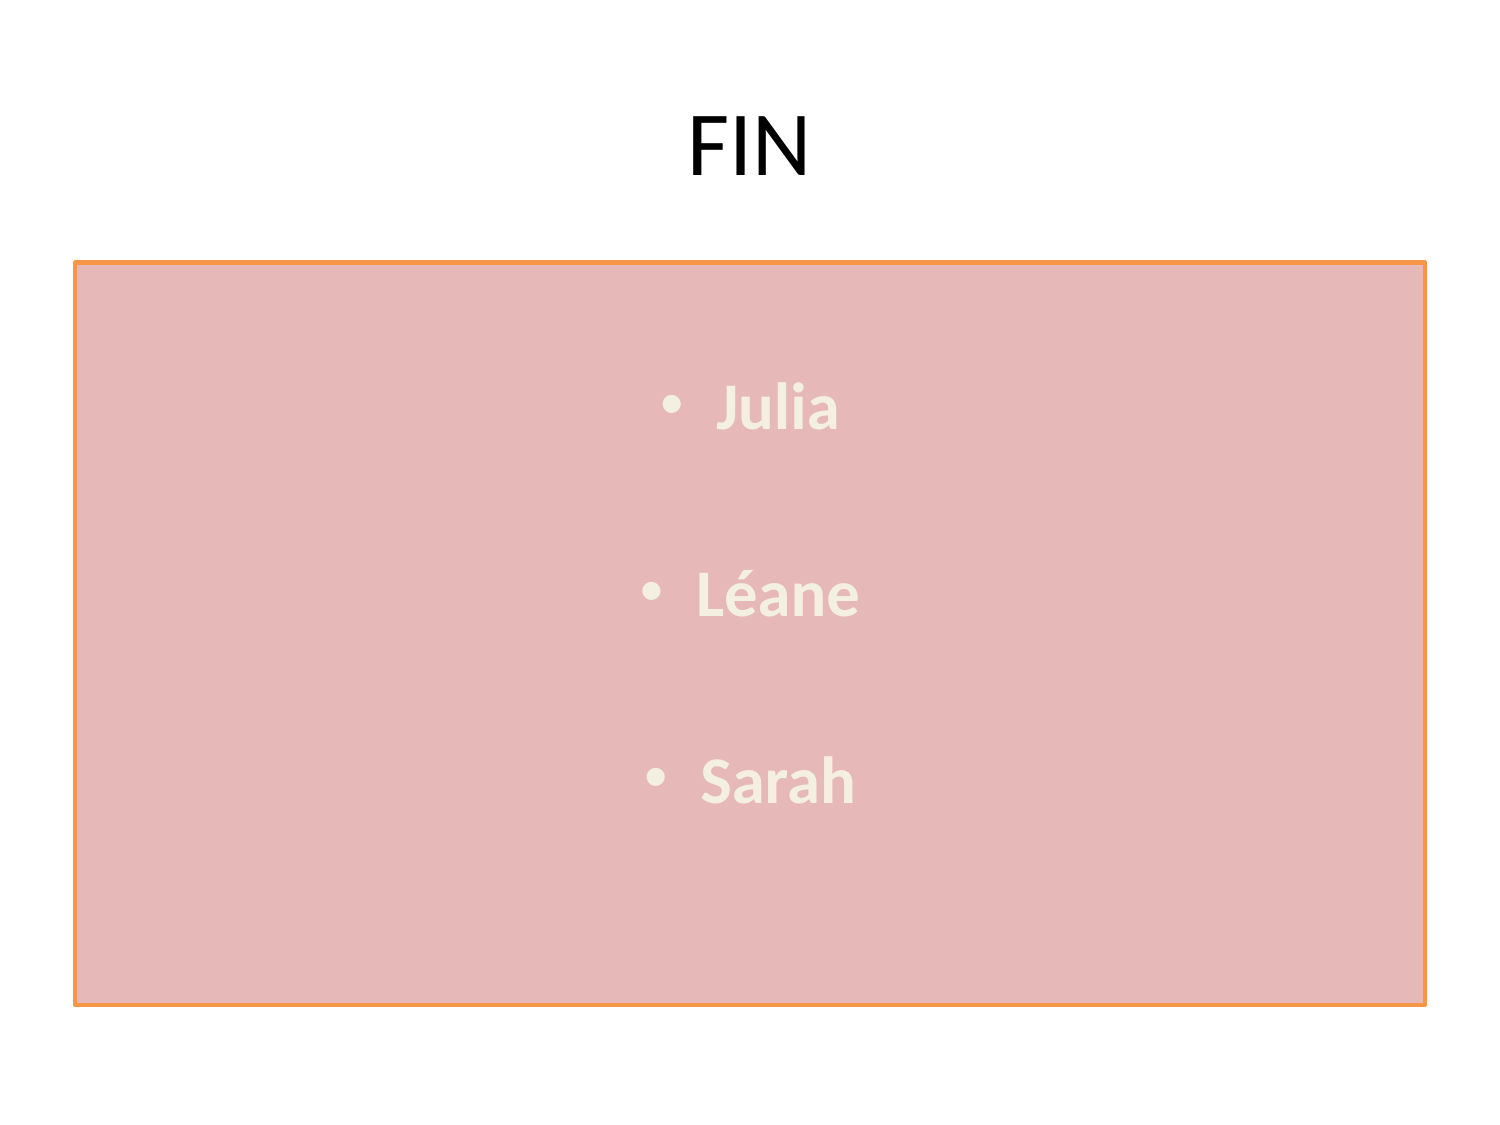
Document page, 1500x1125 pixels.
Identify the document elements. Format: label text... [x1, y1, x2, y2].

list Julia Léane Sarah [73, 260, 1427, 1007]
title FIN [75, 45, 1425, 233]
